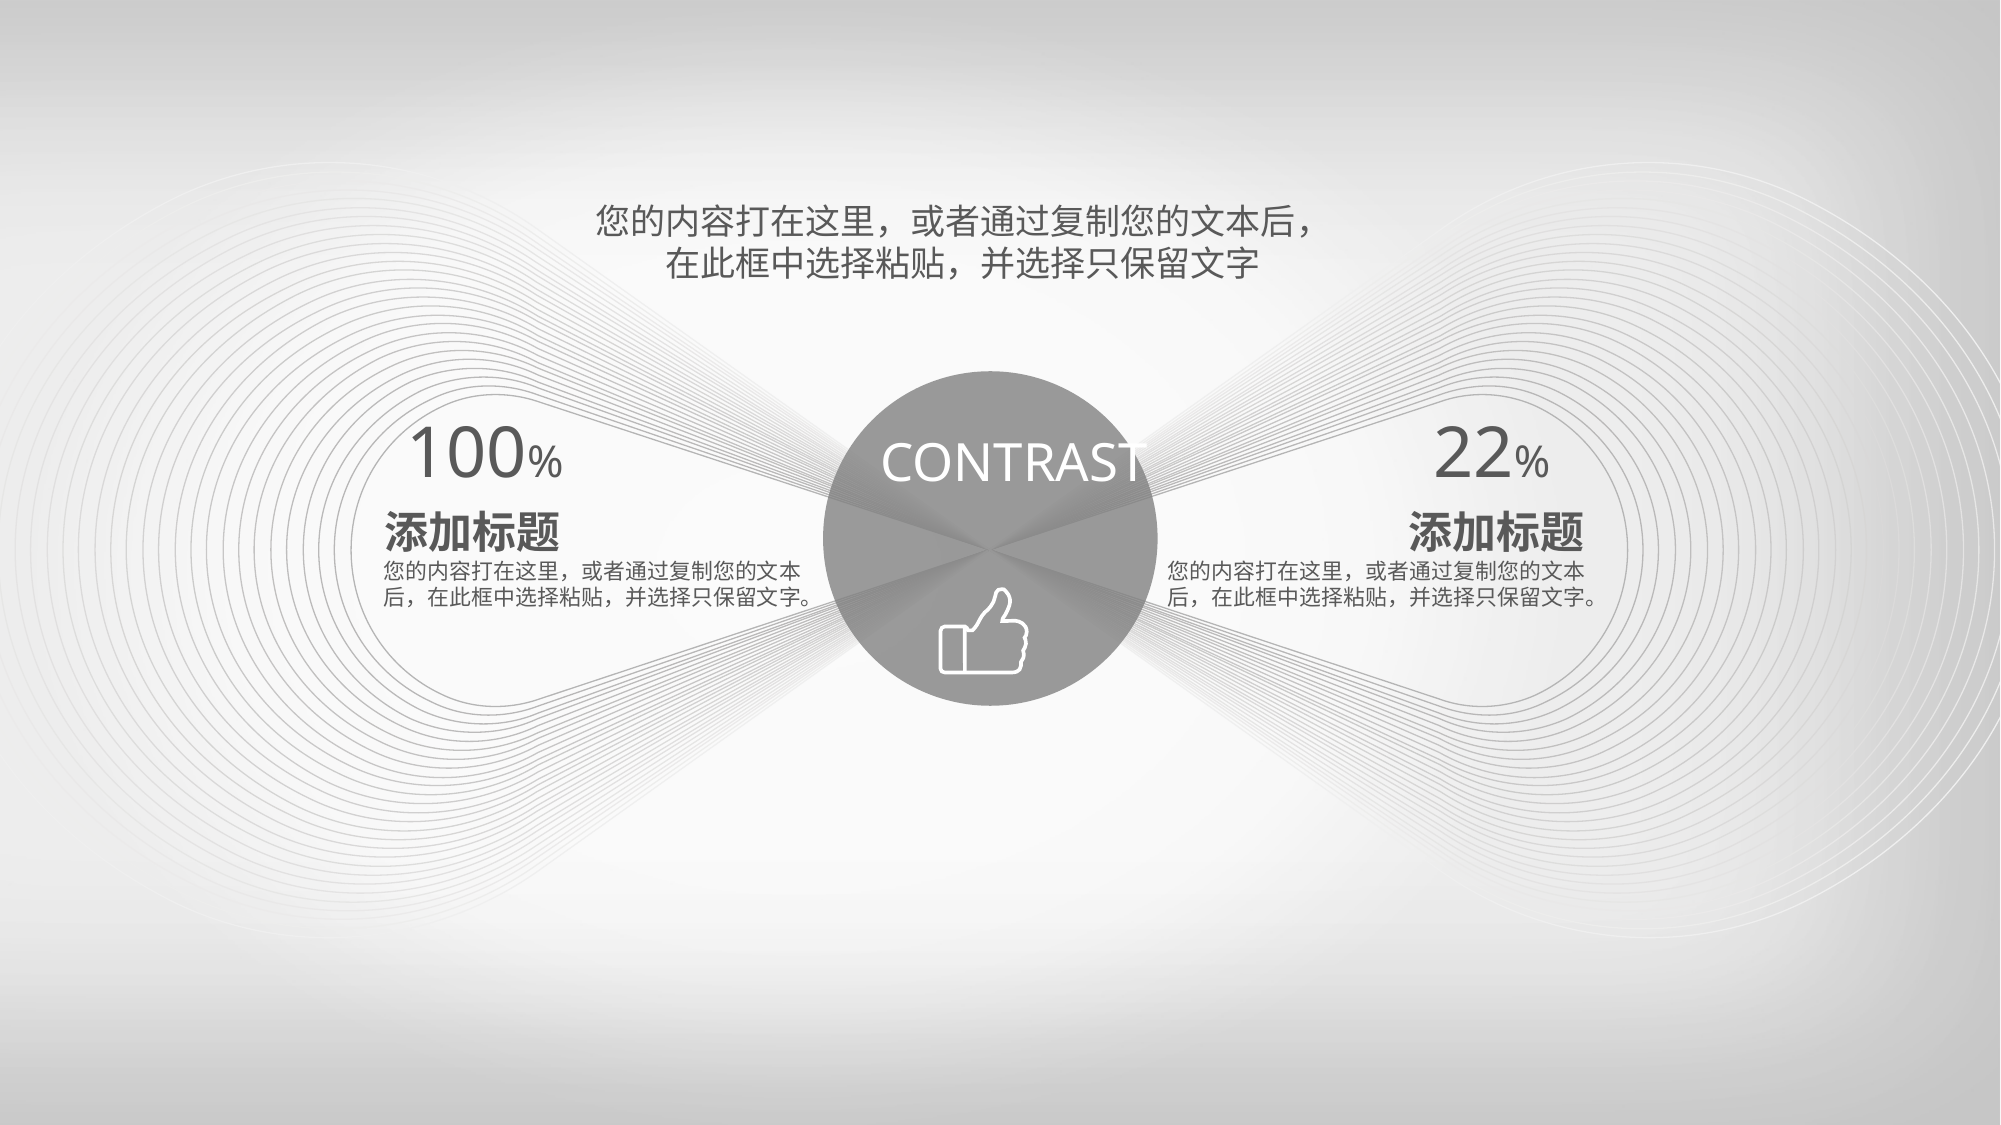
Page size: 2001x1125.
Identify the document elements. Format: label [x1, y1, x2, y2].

picture [0, 0, 2001, 1125]
text_box [940, 588, 1027, 673]
text_box [0, 162, 2000, 940]
text_box [1146, 400, 1601, 619]
